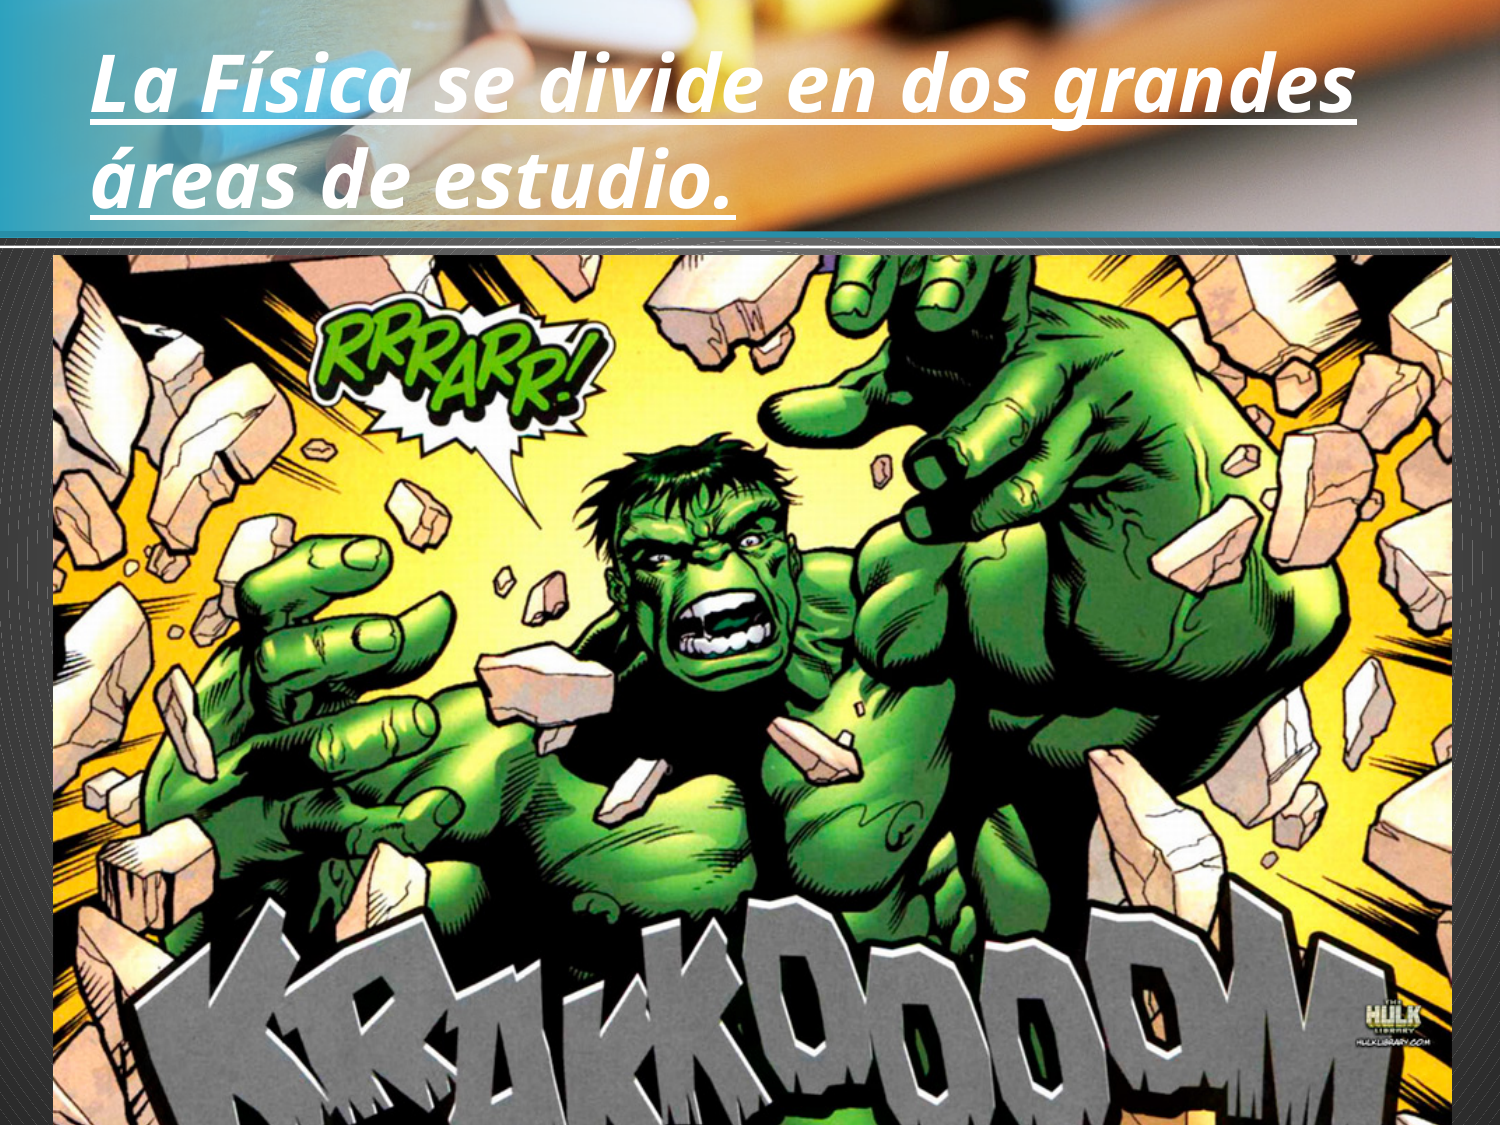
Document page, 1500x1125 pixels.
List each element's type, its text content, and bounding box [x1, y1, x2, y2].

picture [53, 255, 1452, 1125]
picture [660, 0, 1500, 231]
title La Física se divide en dos grandes áreas de estudio. [75, 24, 1425, 233]
